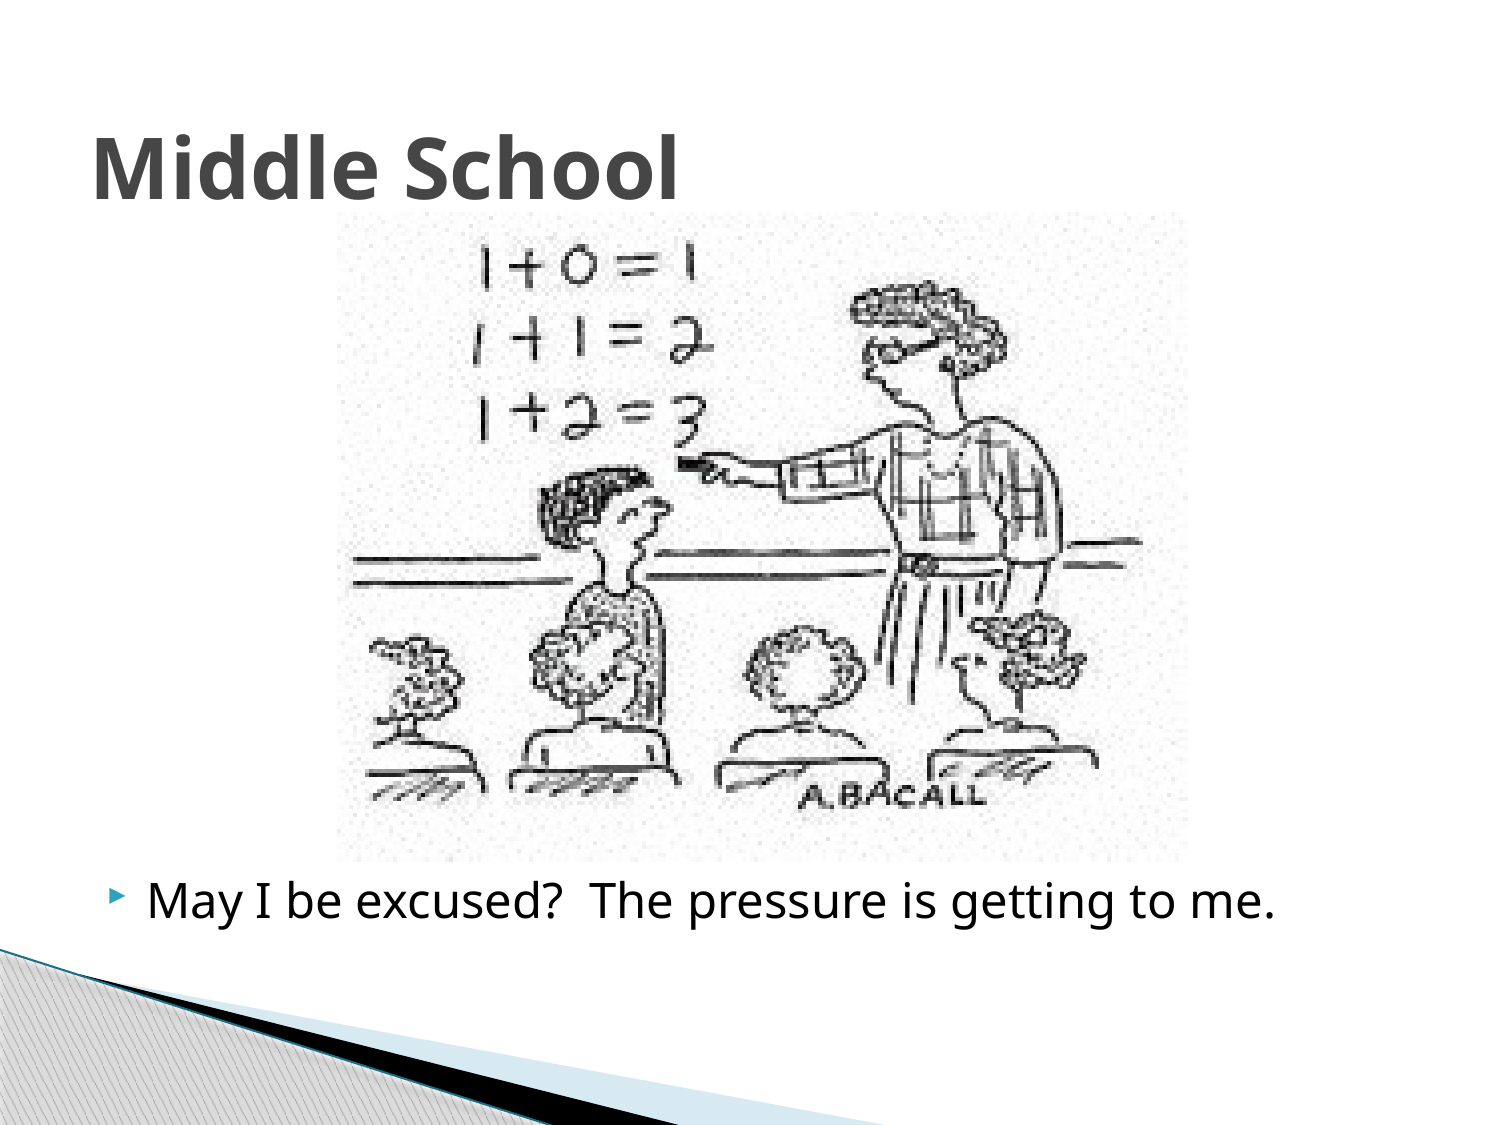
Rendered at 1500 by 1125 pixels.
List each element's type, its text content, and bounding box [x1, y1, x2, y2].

list May I be excused? The pressure is getting to me. [75, 862, 1425, 980]
title Middle School [75, 45, 1425, 388]
picture [337, 212, 1188, 863]
